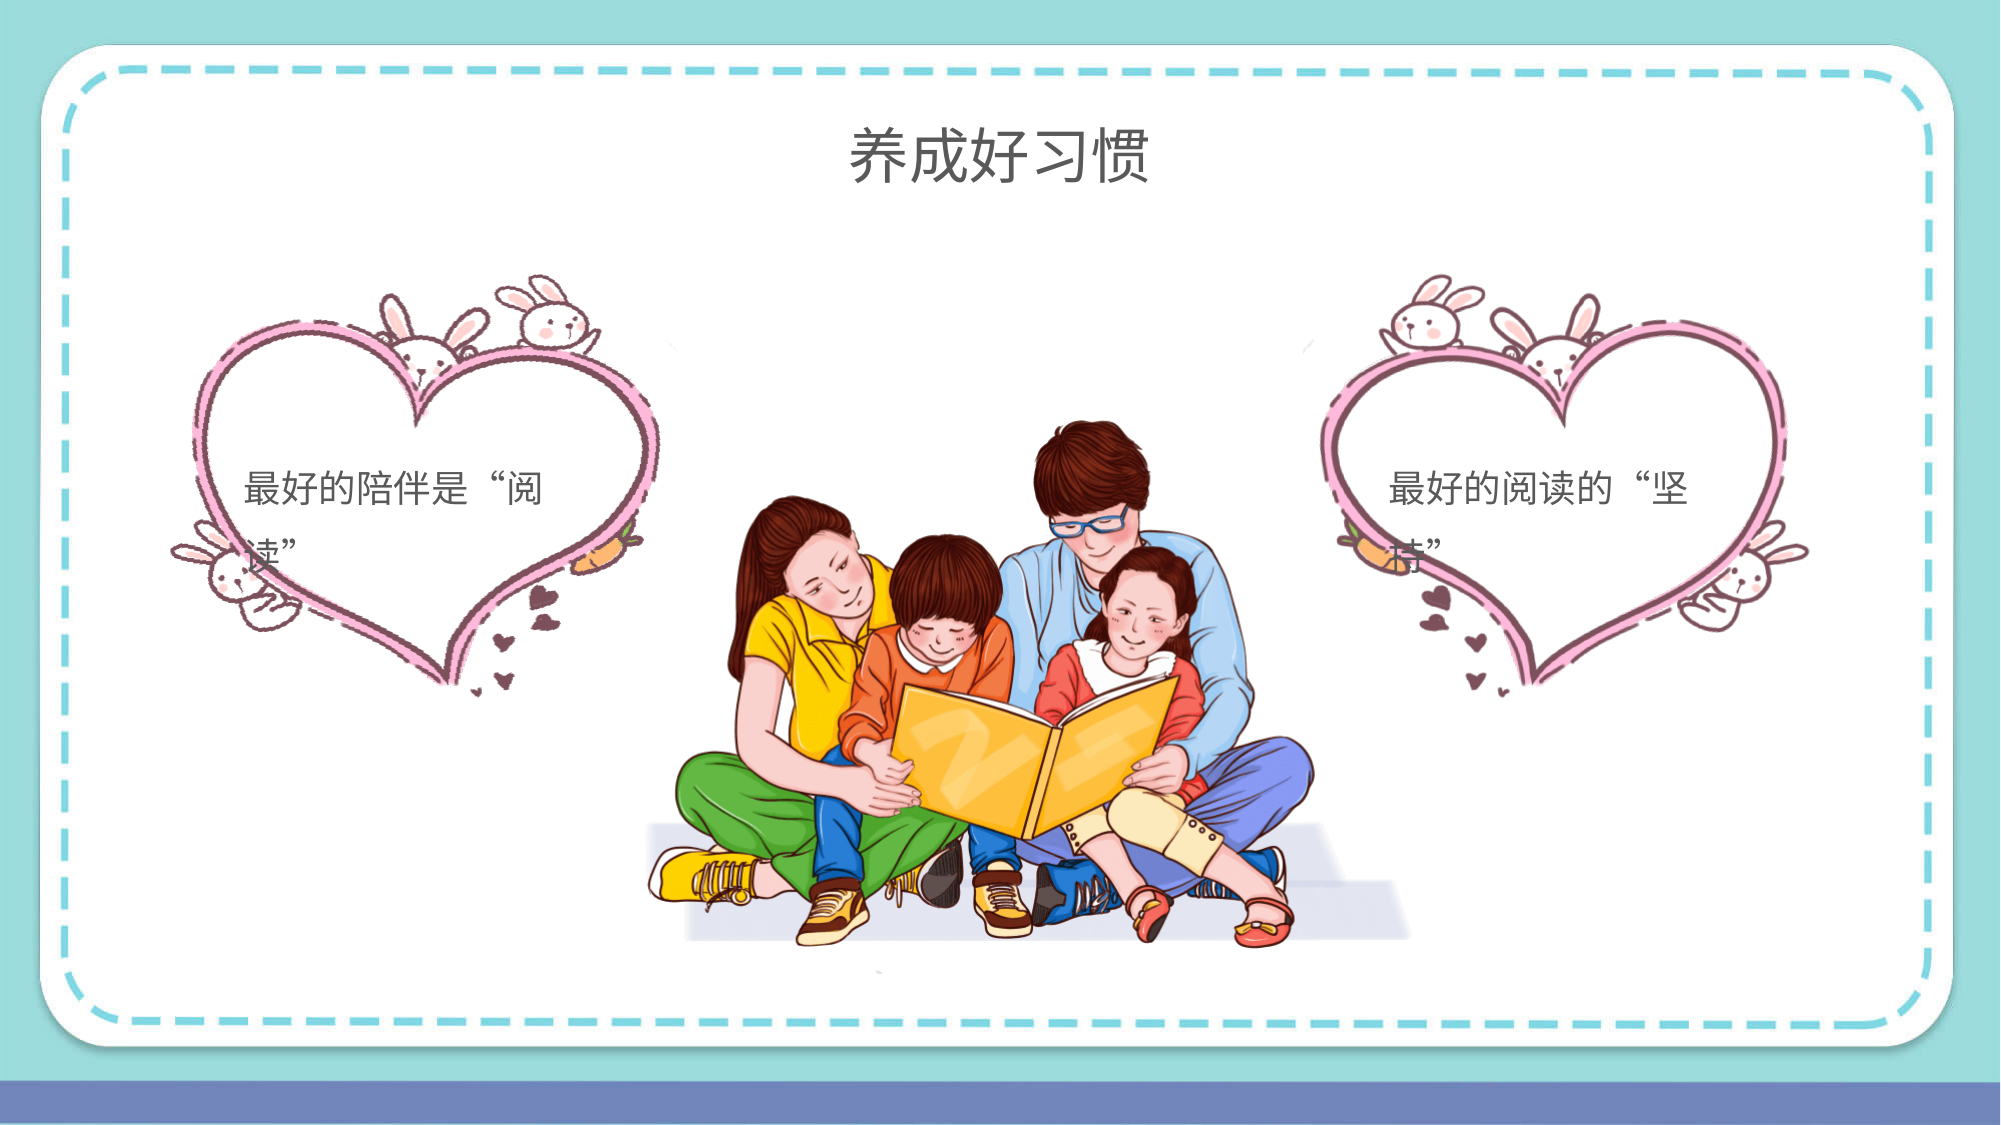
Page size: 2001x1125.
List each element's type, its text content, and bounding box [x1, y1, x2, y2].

text_box 养成好习惯 [833, 110, 1166, 198]
picture [0, 0, 2001, 1125]
